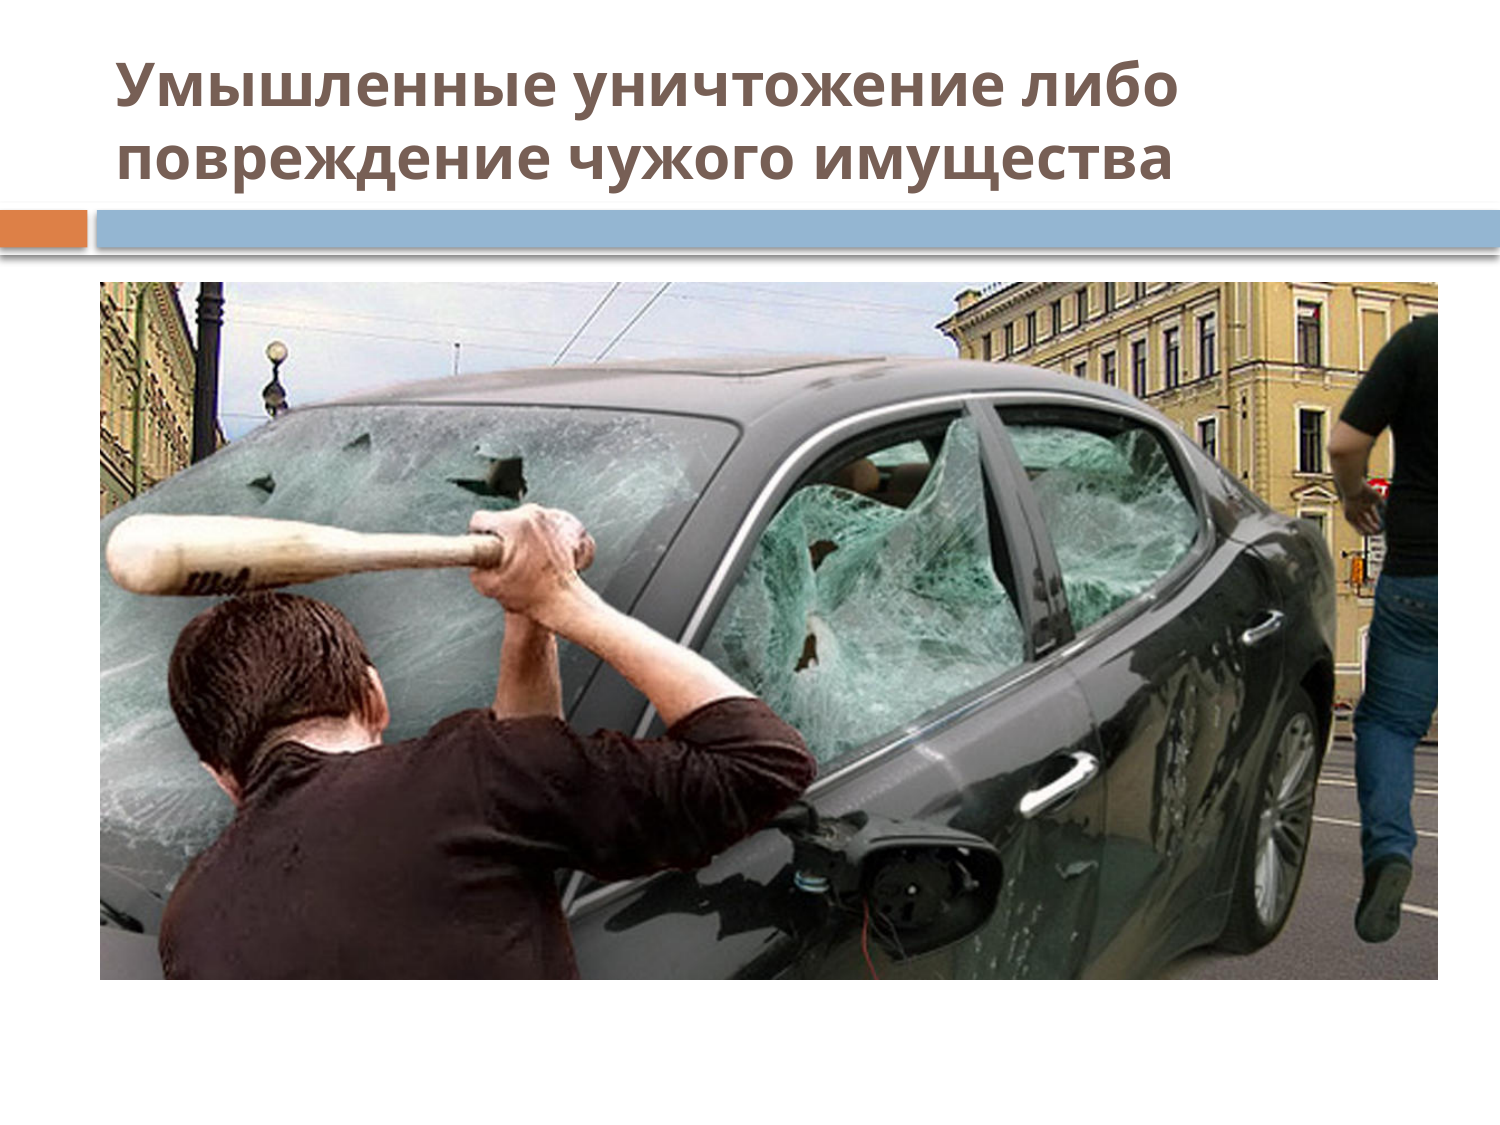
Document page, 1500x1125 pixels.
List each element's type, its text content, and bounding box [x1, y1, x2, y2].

title Умышленные уничтожение либо повреждение чужого имущества [100, 37, 1438, 200]
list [100, 282, 1439, 980]
